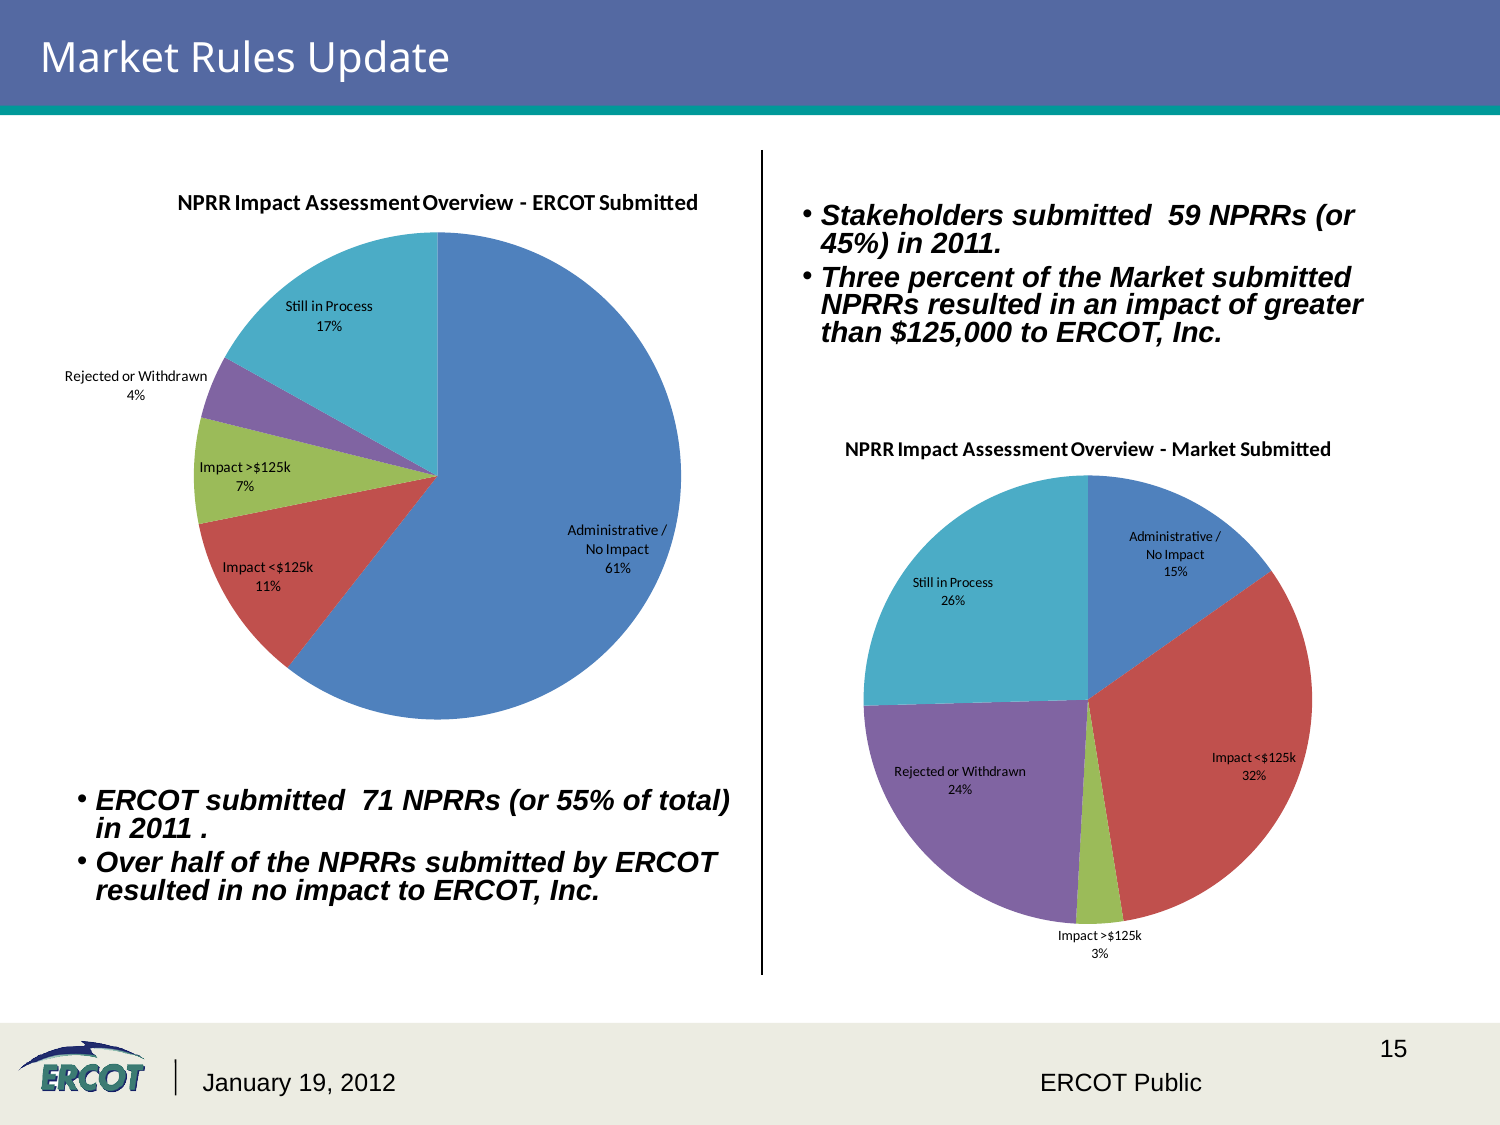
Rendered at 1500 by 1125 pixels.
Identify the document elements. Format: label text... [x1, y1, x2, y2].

title Market Rules Update [24, 0, 1451, 113]
picture [10, 1031, 151, 1111]
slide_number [187, 1059, 538, 1125]
text_box ERCOT Public [1025, 1059, 1438, 1125]
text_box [0, 136, 876, 776]
text_box ERCOT submitted 71 NPRRs (or 55% of total) in 2011 . Over half of the NPRRs submitted by ERCOT resulted in no impact to ERCOT, Inc. [62, 784, 679, 914]
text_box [766, 387, 1491, 976]
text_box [684, 387, 758, 976]
text_box Stakeholders submitted 59 NPRRs (or 45%) in 2011. Three percent of the Market submitted NPRRs resulted in an impact of greater than $125,000 to ERCOT, Inc. [879, 195, 1425, 356]
